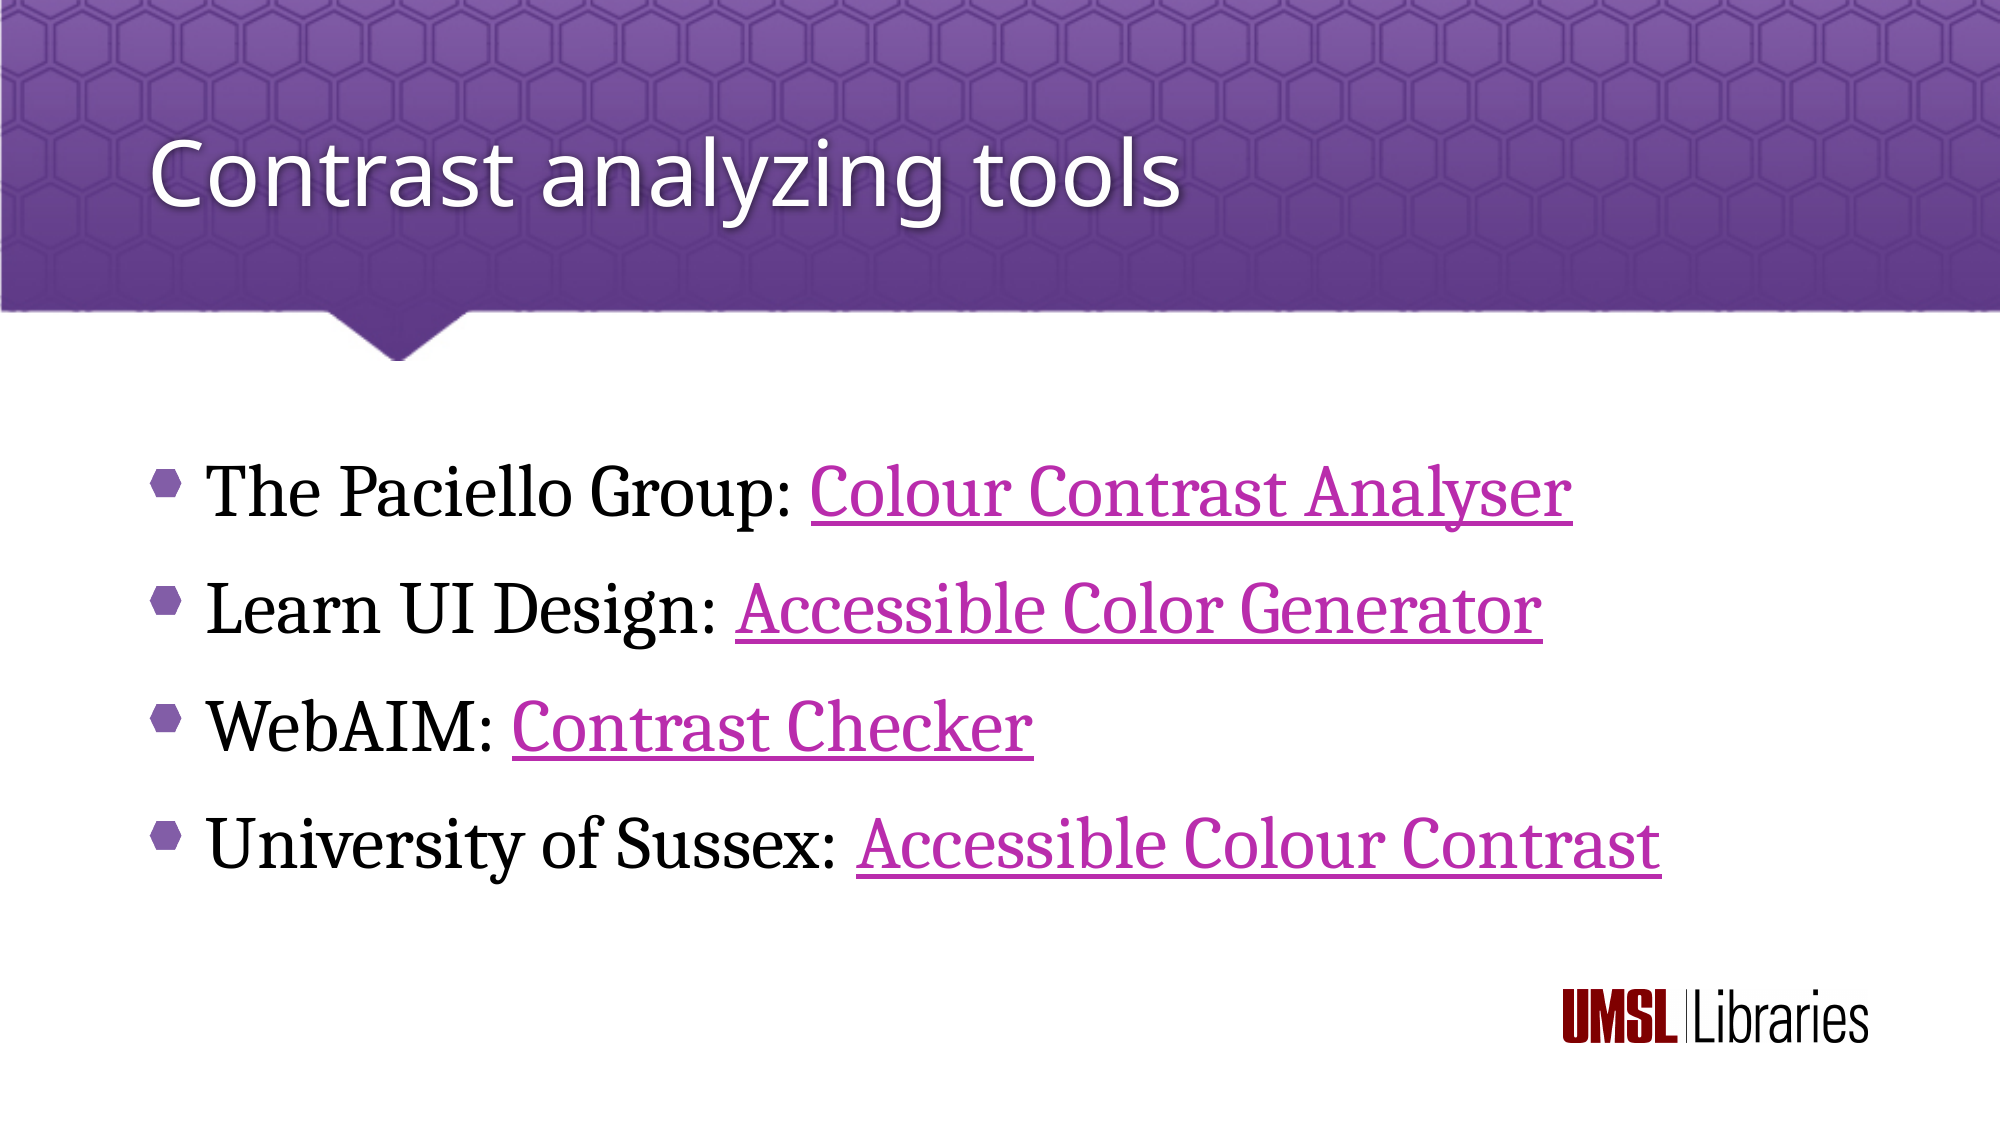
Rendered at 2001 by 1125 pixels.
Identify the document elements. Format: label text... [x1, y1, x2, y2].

list The Paciello Group: Colour Contrast Analyser Learn UI Design: Accessible Color Generator WebAIM: Contrast Checker University of Sussex: Accessible Colour Contrast [134, 364, 1866, 962]
picture [149, 469, 182, 504]
picture [149, 586, 182, 622]
title Contrast analyzing tools [132, 73, 1868, 233]
picture [149, 821, 182, 857]
picture [0, 0, 2000, 361]
picture [149, 704, 182, 739]
picture [1563, 989, 1868, 1043]
